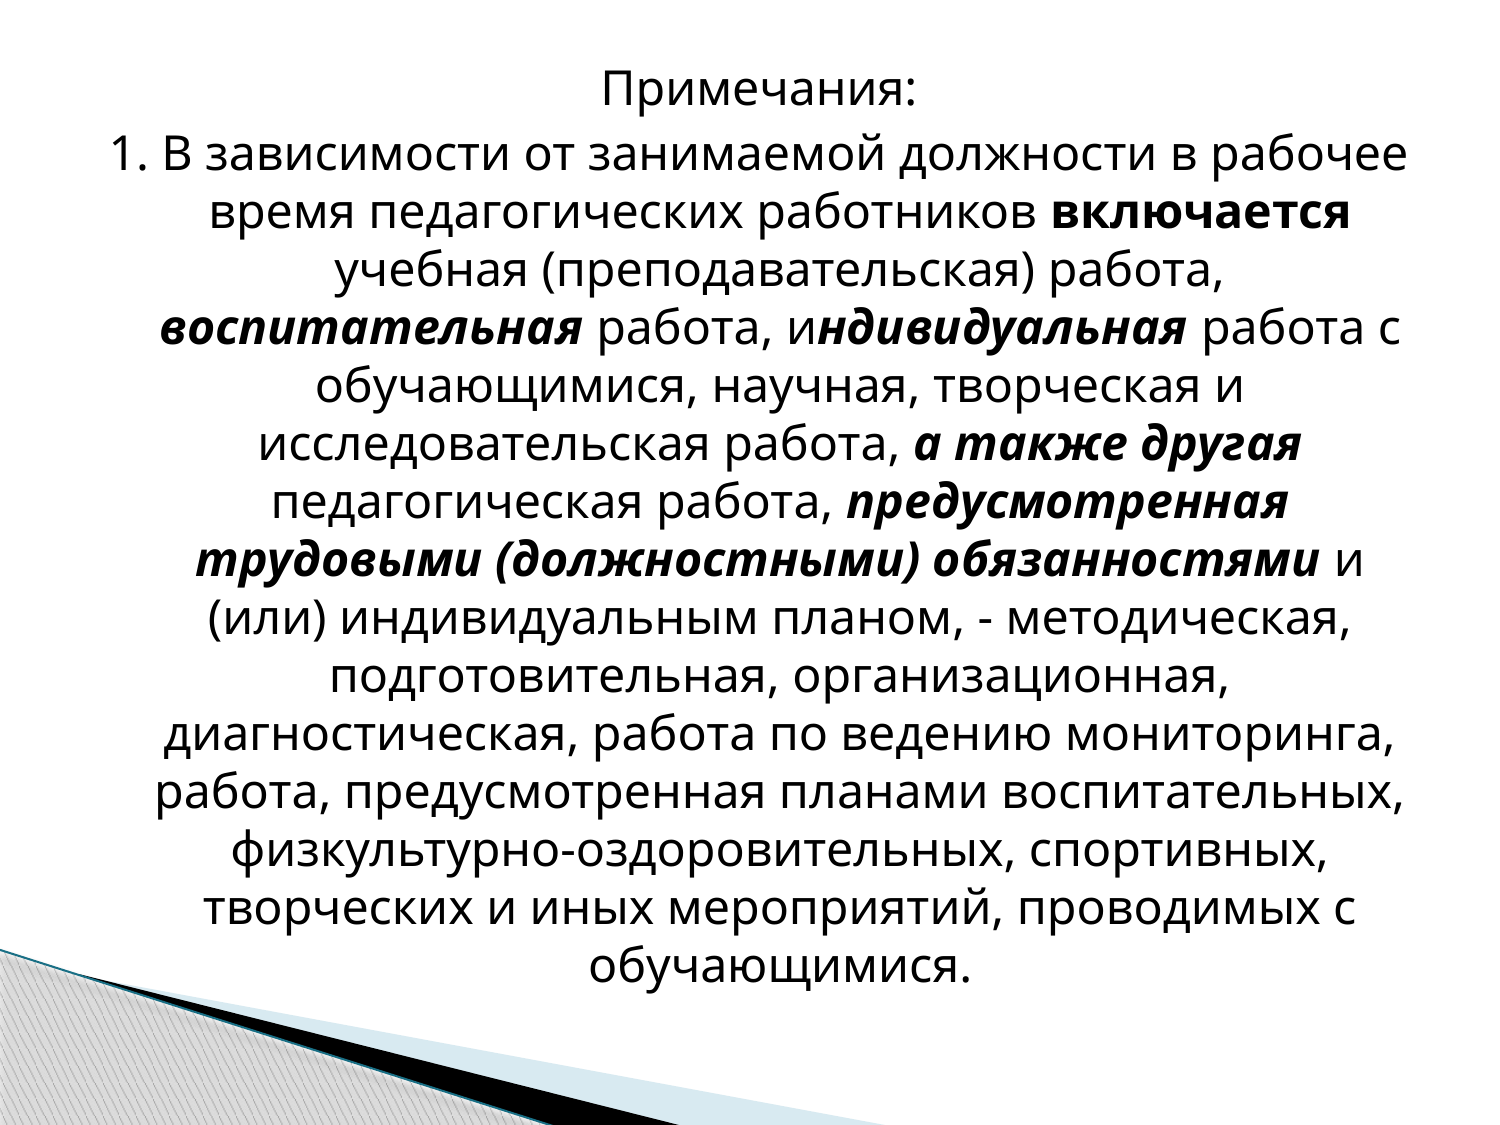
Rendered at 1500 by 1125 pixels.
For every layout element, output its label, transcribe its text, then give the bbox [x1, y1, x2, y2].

list Примечания: 1. В зависимости от занимаемой должности в рабочее время педагогических работников включается учебная (преподавательская) работа, воспитательная работа, индивидуальная работа с обучающимися, научная, творческая и исследовательская работа, а также другая педагогическая работа, предусмотренная трудовыми (должностными) обязанностями и (или) индивидуальным планом, - методическая, подготовительная, организационная, диагностическая, работа по ведению мониторинга, работа, предусмотренная планами воспитательных, физкультурно-оздоровительных, спортивных, творческих и иных мероприятий, проводимых с обучающимися. [75, 50, 1425, 1005]
